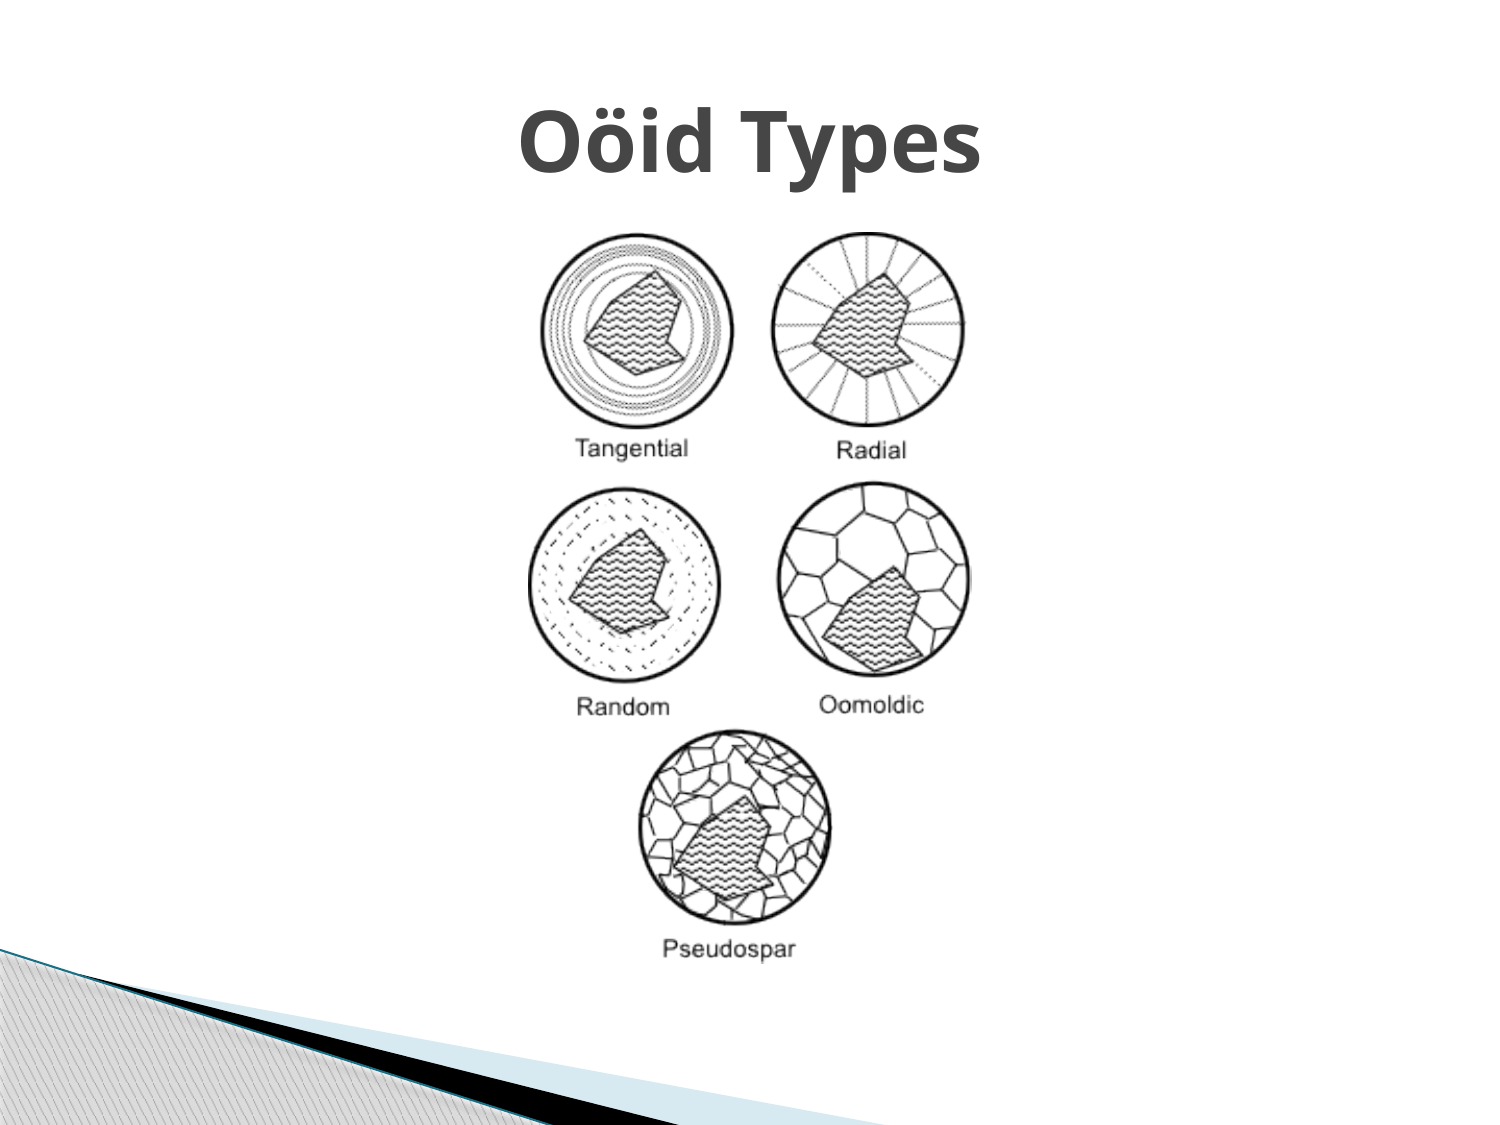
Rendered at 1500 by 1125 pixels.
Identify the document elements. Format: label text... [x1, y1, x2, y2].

picture [527, 232, 973, 965]
title Oöid Types [75, 45, 1425, 233]
